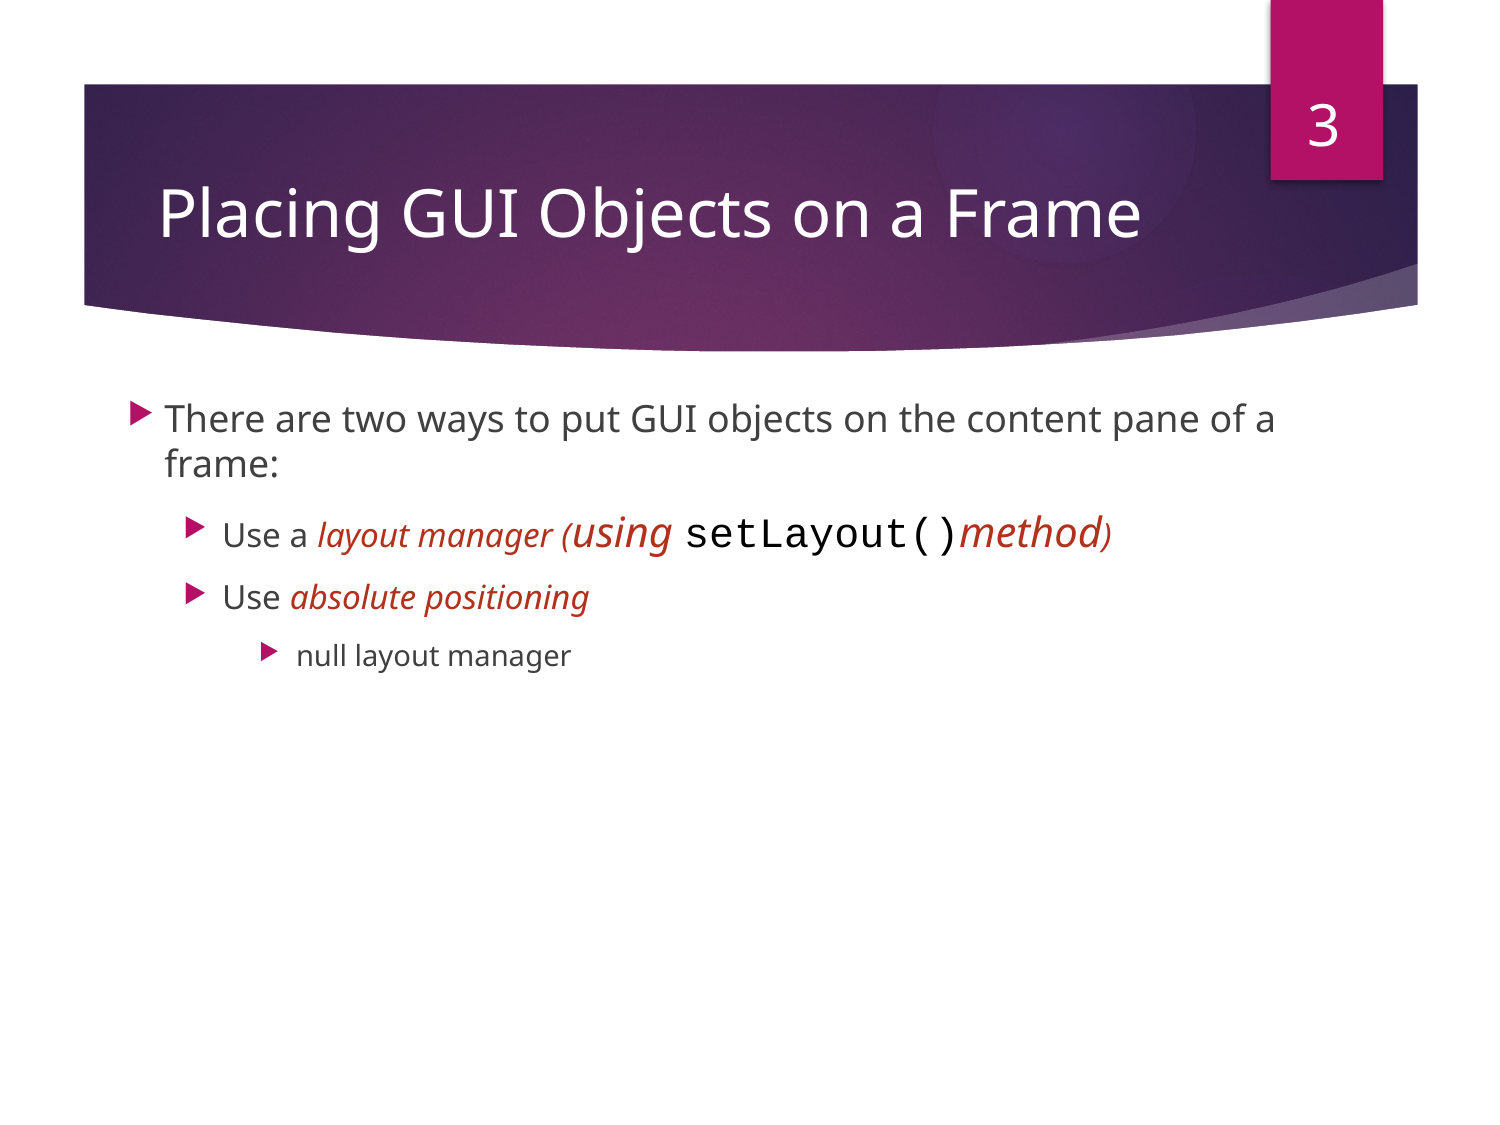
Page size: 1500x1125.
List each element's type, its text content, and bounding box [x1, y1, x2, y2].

list There are two ways to put GUI objects on the content pane of a frame: Use a layout manager (using setLayout()method) Use absolute positioning null layout manager [112, 387, 1390, 1000]
slide_number 3 [1259, 48, 1390, 175]
title Placing GUI Objects on a Frame [142, 152, 1183, 269]
